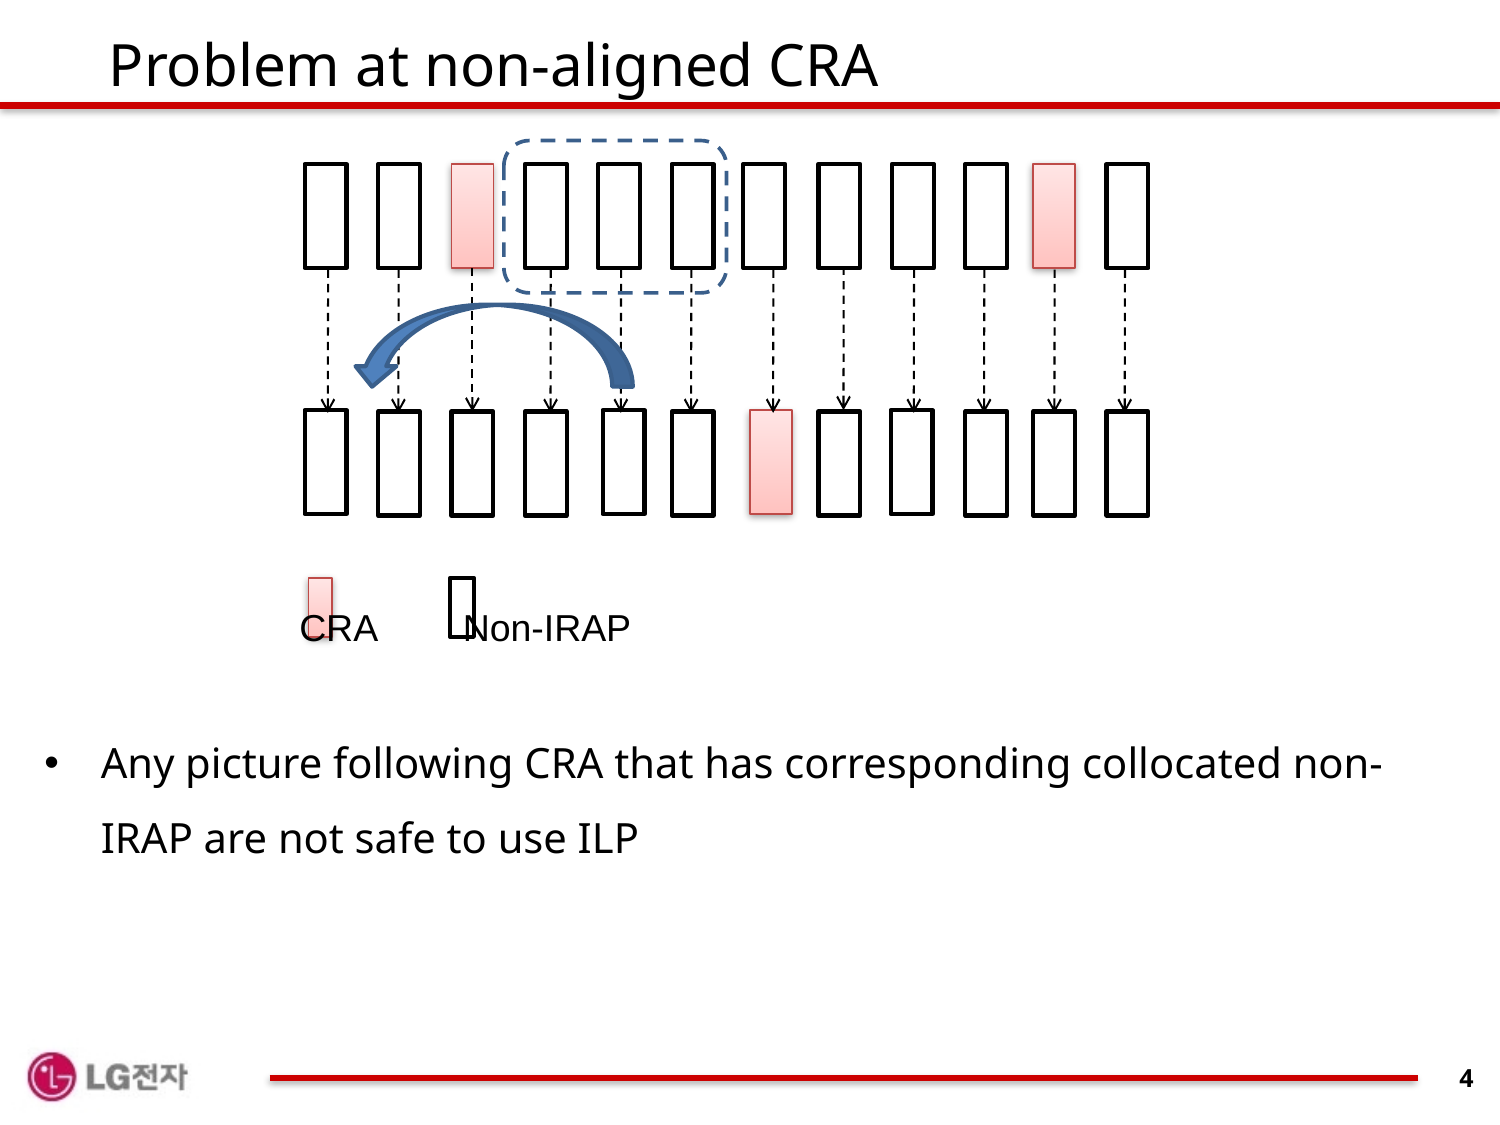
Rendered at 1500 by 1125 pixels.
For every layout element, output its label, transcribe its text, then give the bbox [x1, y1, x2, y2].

text_box [816, 409, 862, 518]
text_box [451, 163, 494, 269]
text_box [1104, 409, 1150, 518]
text_box [1031, 409, 1077, 518]
text_box [1104, 162, 1150, 270]
slide_number 4 [1417, 1054, 1489, 1114]
text_box [749, 409, 793, 515]
text_box CRA [284, 574, 448, 657]
text_box [383, 302, 612, 338]
title Problem at non-aligned CRA [93, 32, 1243, 94]
text_box [353, 352, 399, 389]
text_box [890, 162, 936, 270]
text_box [963, 162, 1009, 270]
text_box [523, 409, 569, 518]
text_box Non-IRAP [448, 574, 759, 657]
text_box [601, 408, 647, 516]
text_box [303, 408, 349, 516]
text_box [963, 409, 1009, 518]
text_box [376, 162, 422, 270]
text_box [303, 162, 349, 270]
text_box [889, 408, 935, 516]
text_box [376, 409, 422, 518]
text_box [816, 162, 862, 270]
text_box [597, 352, 635, 389]
text_box [449, 409, 495, 518]
text_box [670, 409, 716, 518]
text_box [741, 162, 787, 270]
picture [0, 1037, 249, 1125]
text_box [1032, 163, 1076, 269]
text_box [501, 138, 729, 296]
list Any picture following CRA that has corresponding collocated non-IRAP are not safe to use ILP [29, 656, 1471, 1059]
